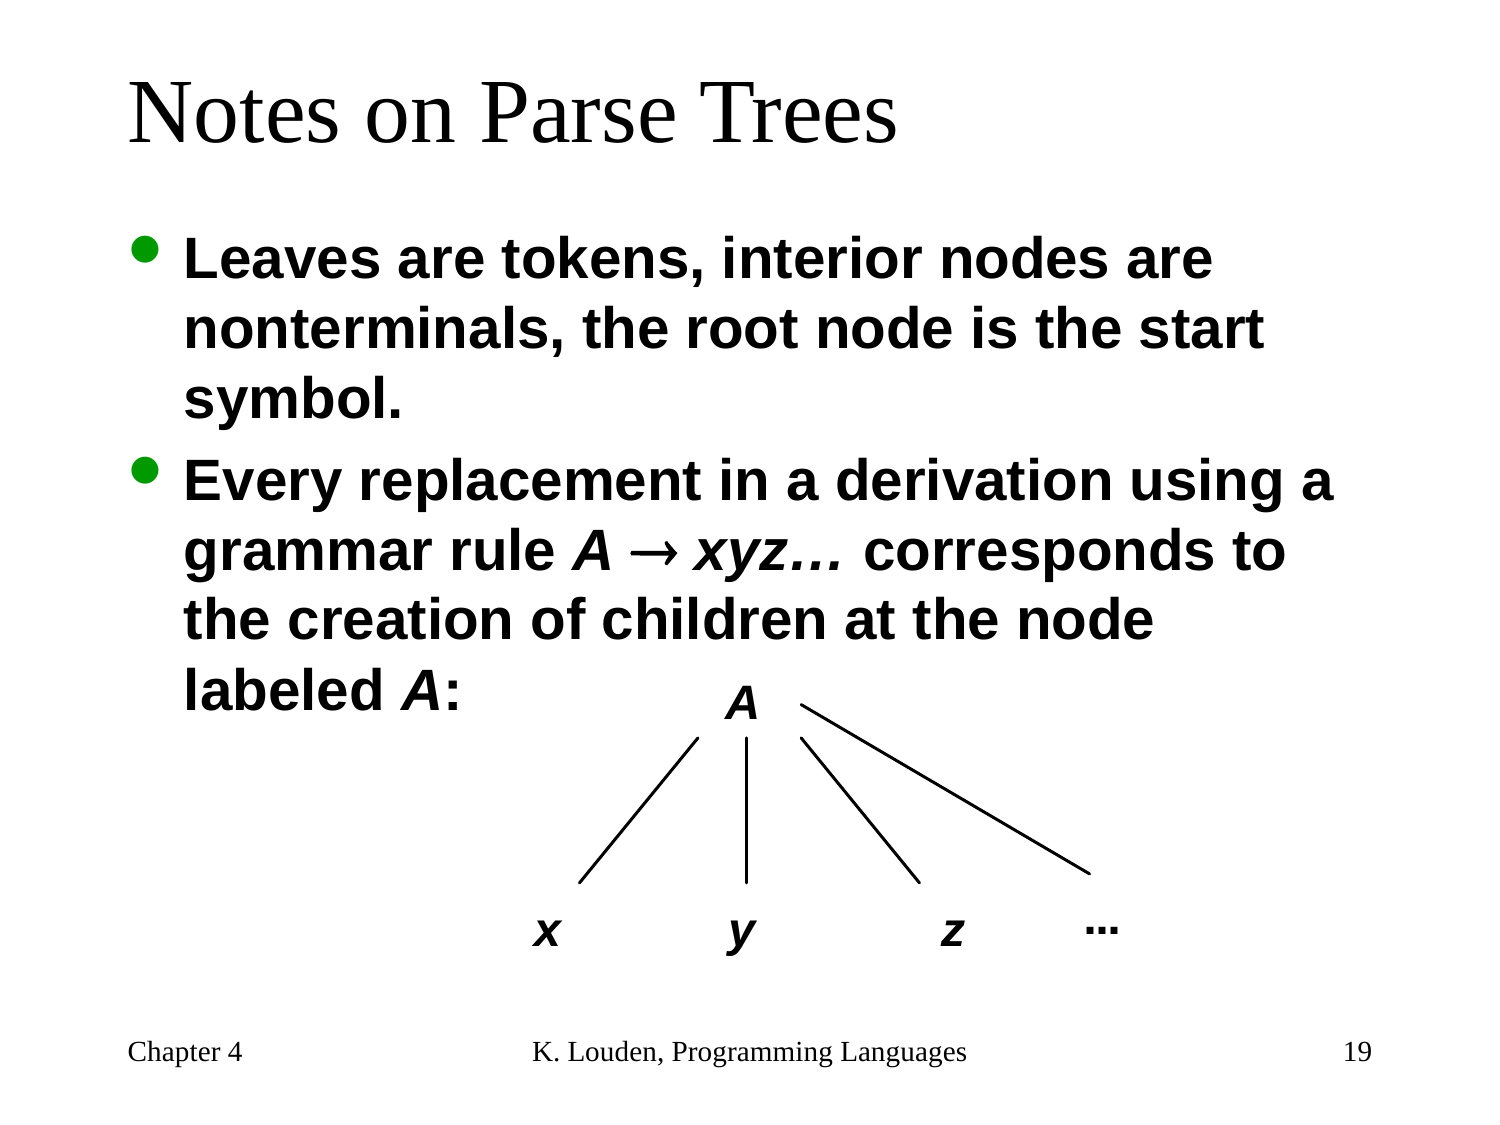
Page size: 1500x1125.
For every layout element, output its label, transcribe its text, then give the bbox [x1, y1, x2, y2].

title Notes on Parse Trees [112, 12, 1388, 201]
list Leaves are tokens, interior nodes are nonterminals, the root node is the start symbol. Every replacement in a derivation using a grammar rule A  xyz… corresponds to the creation of children at the node labeled A: [112, 212, 1388, 1001]
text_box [412, 607, 1163, 1125]
slide_number Chapter 4 [112, 1012, 407, 1088]
slide_number 19 [1166, 1012, 1388, 1088]
